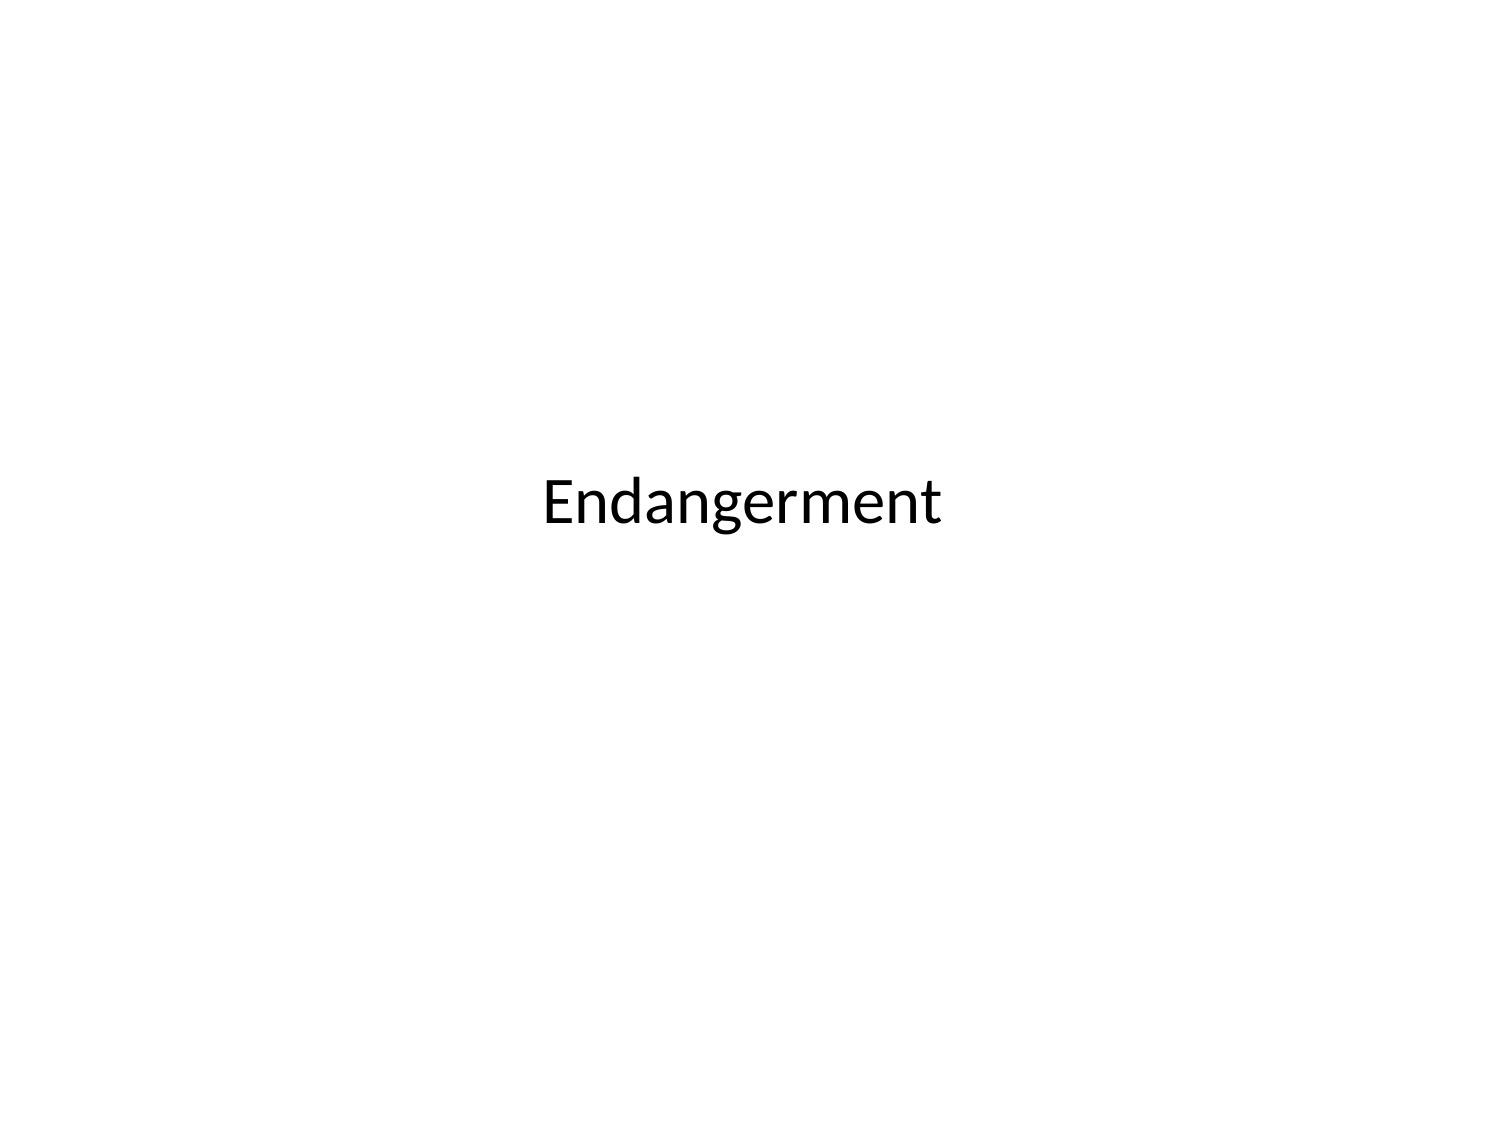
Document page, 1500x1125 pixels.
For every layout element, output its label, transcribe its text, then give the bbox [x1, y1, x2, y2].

list Endangerment [75, 262, 1425, 1005]
